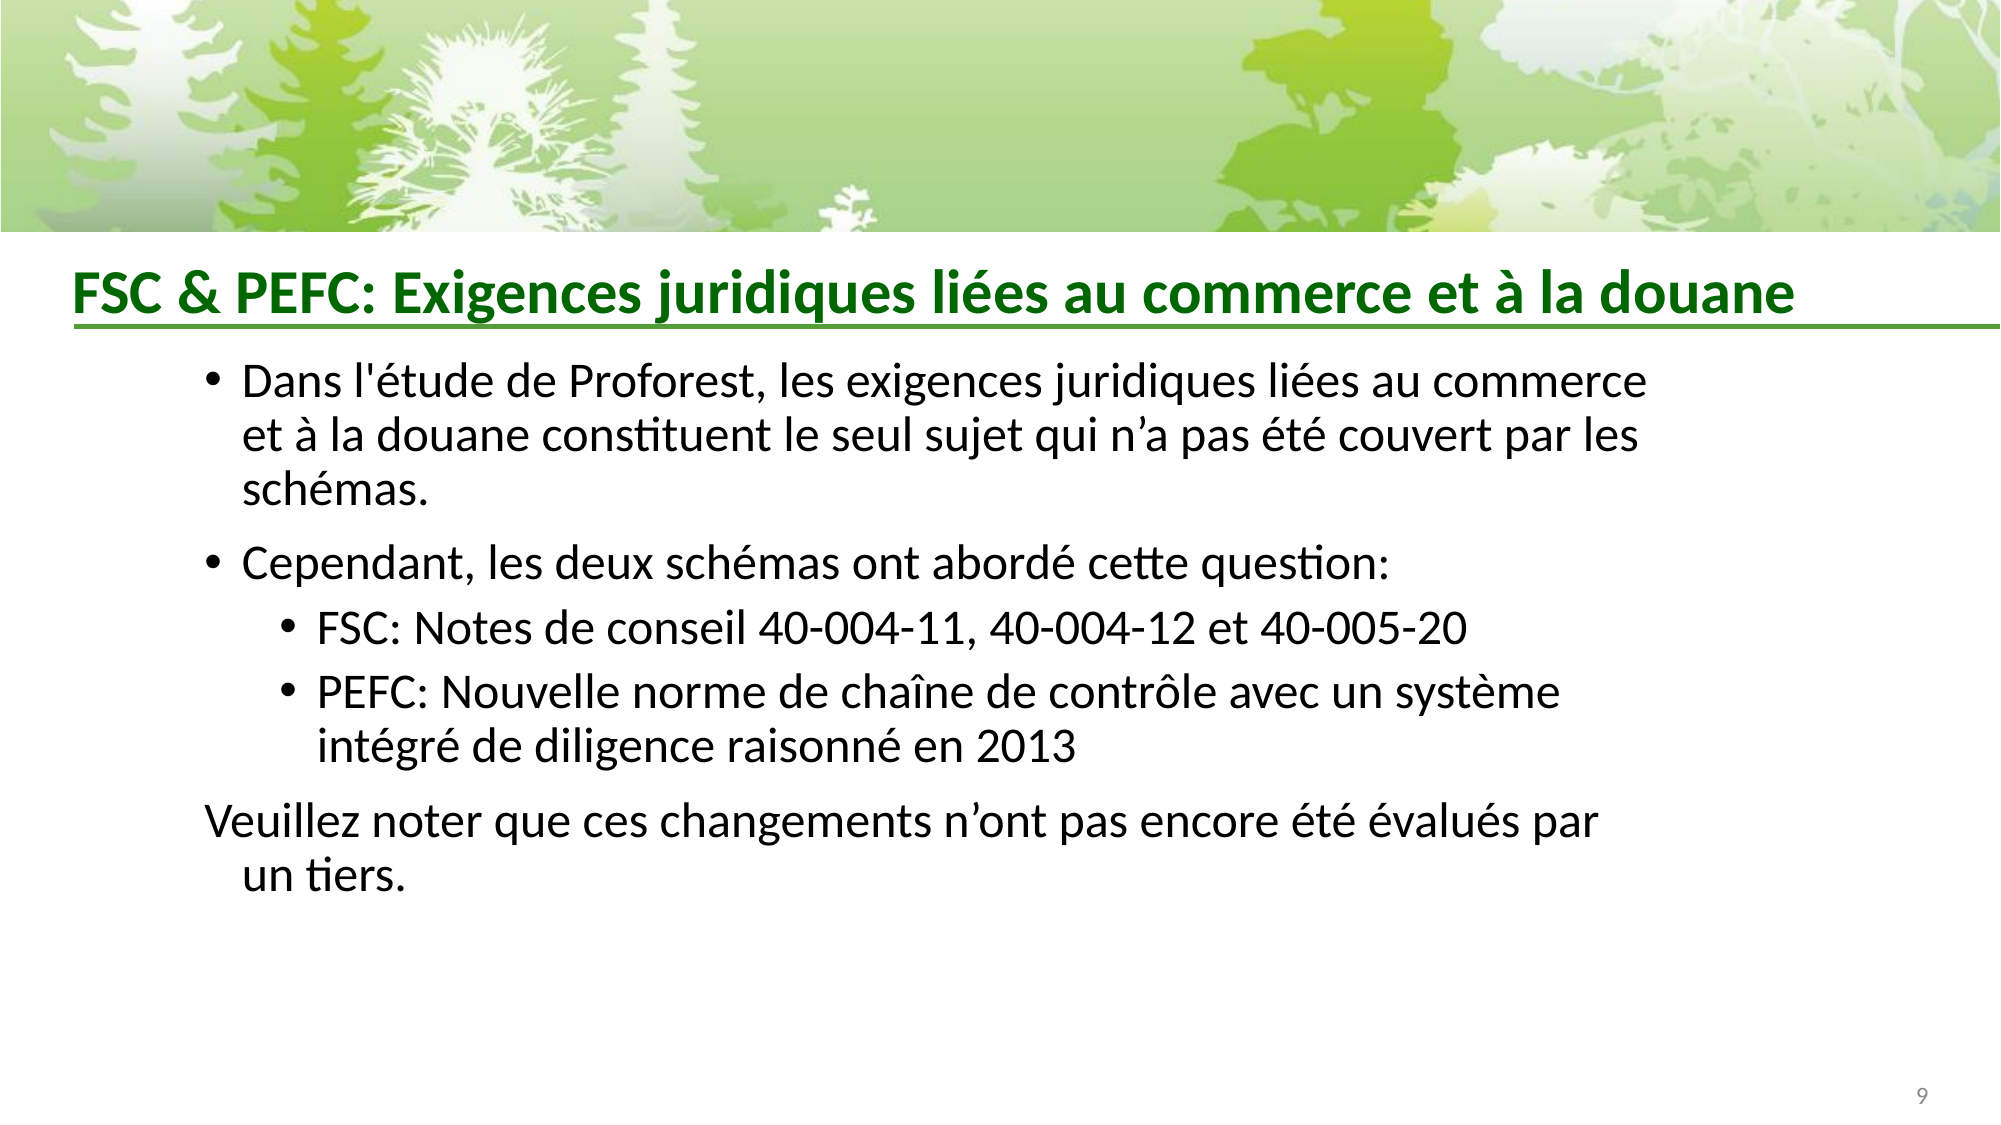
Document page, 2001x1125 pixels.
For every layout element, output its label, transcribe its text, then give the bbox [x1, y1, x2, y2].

slide_number 9 [1493, 1065, 1944, 1125]
title FSC & PEFC: Exigences juridiques liées au commerce et à la douane [57, 200, 1944, 388]
list Dans l'étude de Proforest, les exigences juridiques liées au commerce et à la douane constituent le seul sujet qui n’a pas été couvert par les schémas. Cependant, les deux schémas ont abordé cette question: FSC: Notes de conseil 40-004-11, 40-004-12 et 40-005-20 PEFC: Nouvelle norme de chaîne de contrôle avec un système intégré de diligence raisonné en 2013 Veuillez noter que ces changements n’ont pas encore été évalués par un tiers. [189, 346, 1678, 1089]
picture [0, 0, 2000, 232]
